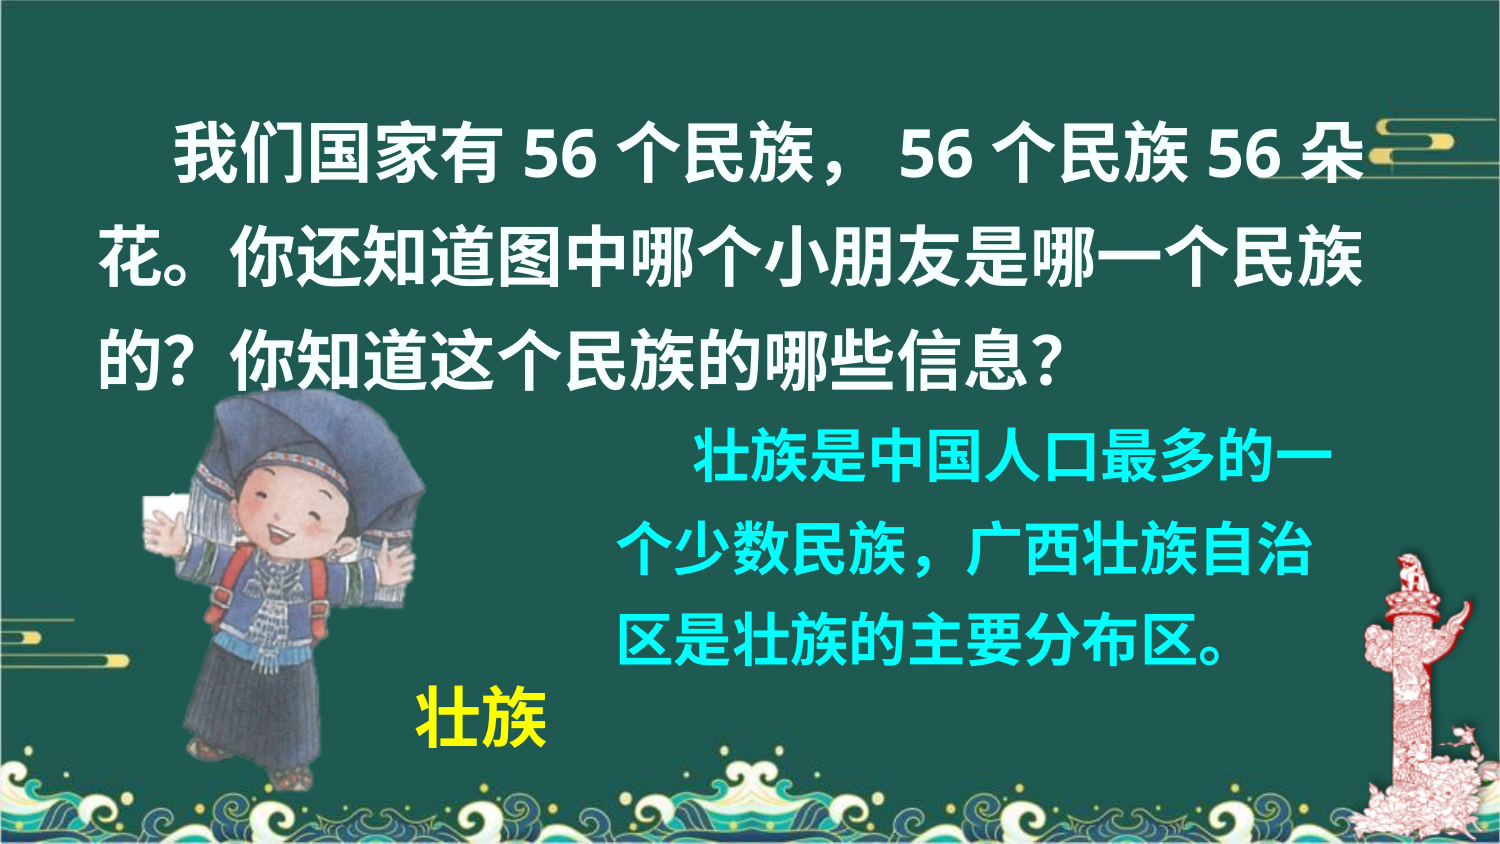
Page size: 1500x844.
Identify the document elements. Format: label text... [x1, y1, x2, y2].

text_box 我们国家有56个民族，56个民族56朵花。你还知道图中哪个小朋友是哪一个民族的？你知道这个民族的哪些信息？ [88, 79, 1458, 407]
picture [0, 0, 1500, 844]
text_box 壮族 [438, 644, 656, 764]
text_box 壮族是中国人口最多的一个少数民族，广西壮族自治区是壮族的主要分布区。 [608, 379, 1365, 681]
